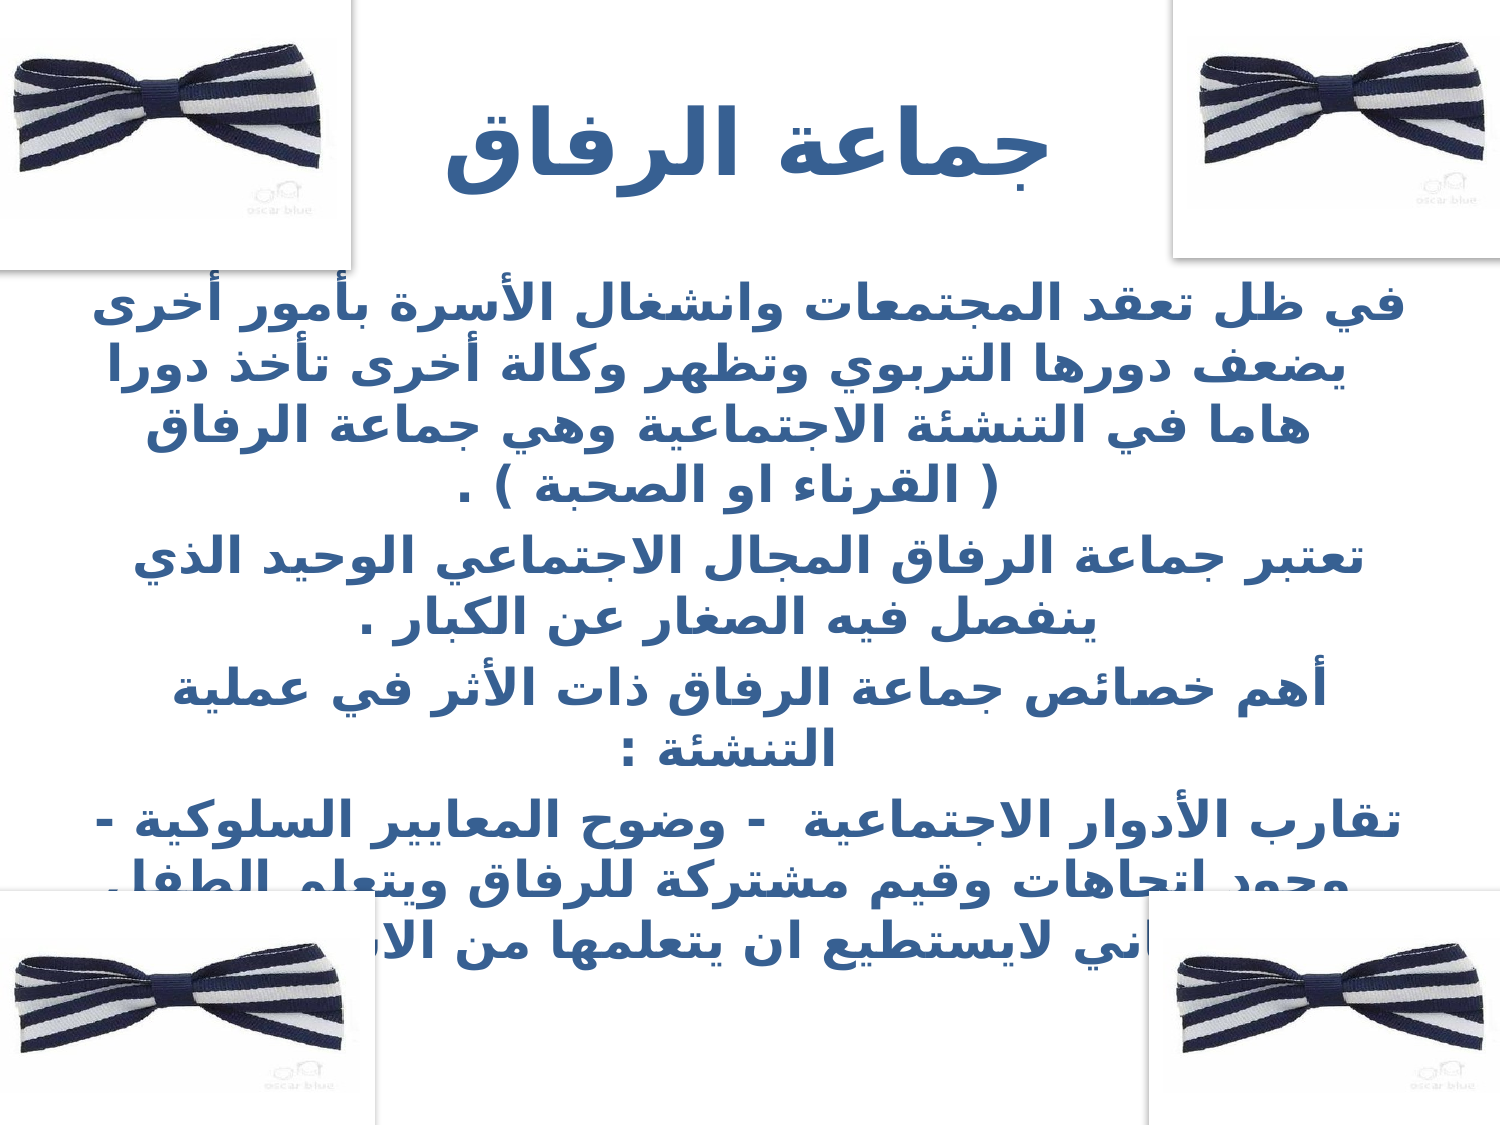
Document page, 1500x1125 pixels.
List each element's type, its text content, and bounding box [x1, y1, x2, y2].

picture [1163, 904, 1500, 1125]
picture [0, 0, 337, 256]
list في ظل تعقد المجتمعات وانشغال الأسرة بأمور أخرى يضعف دورها التربوي وتظهر وكالة أخرى تأخذ دورا هاما في التنشئة الاجتماعية وهي جماعة الرفاق ( القرناء او الصحبة ) . تعتبر جماعة الرفاق المجال الاجتماعي الوحيد الذي ينفصل فيه الصغار عن الكبار . أهم خصائص جماعة الرفاق ذات الأثر في عملية التنشئة : تقارب الأدوار الاجتماعية - وضوح المعايير السلوكية - وجود اتجاهات وقيم مشتركة للرفاق ويتعلم الطفل معاني لايستطيع ان يتعلمها من الاسرة . [74, 262, 1426, 988]
picture [1186, 0, 1500, 244]
title جماعة الرفاق [358, 44, 1167, 233]
picture [0, 904, 361, 1125]
